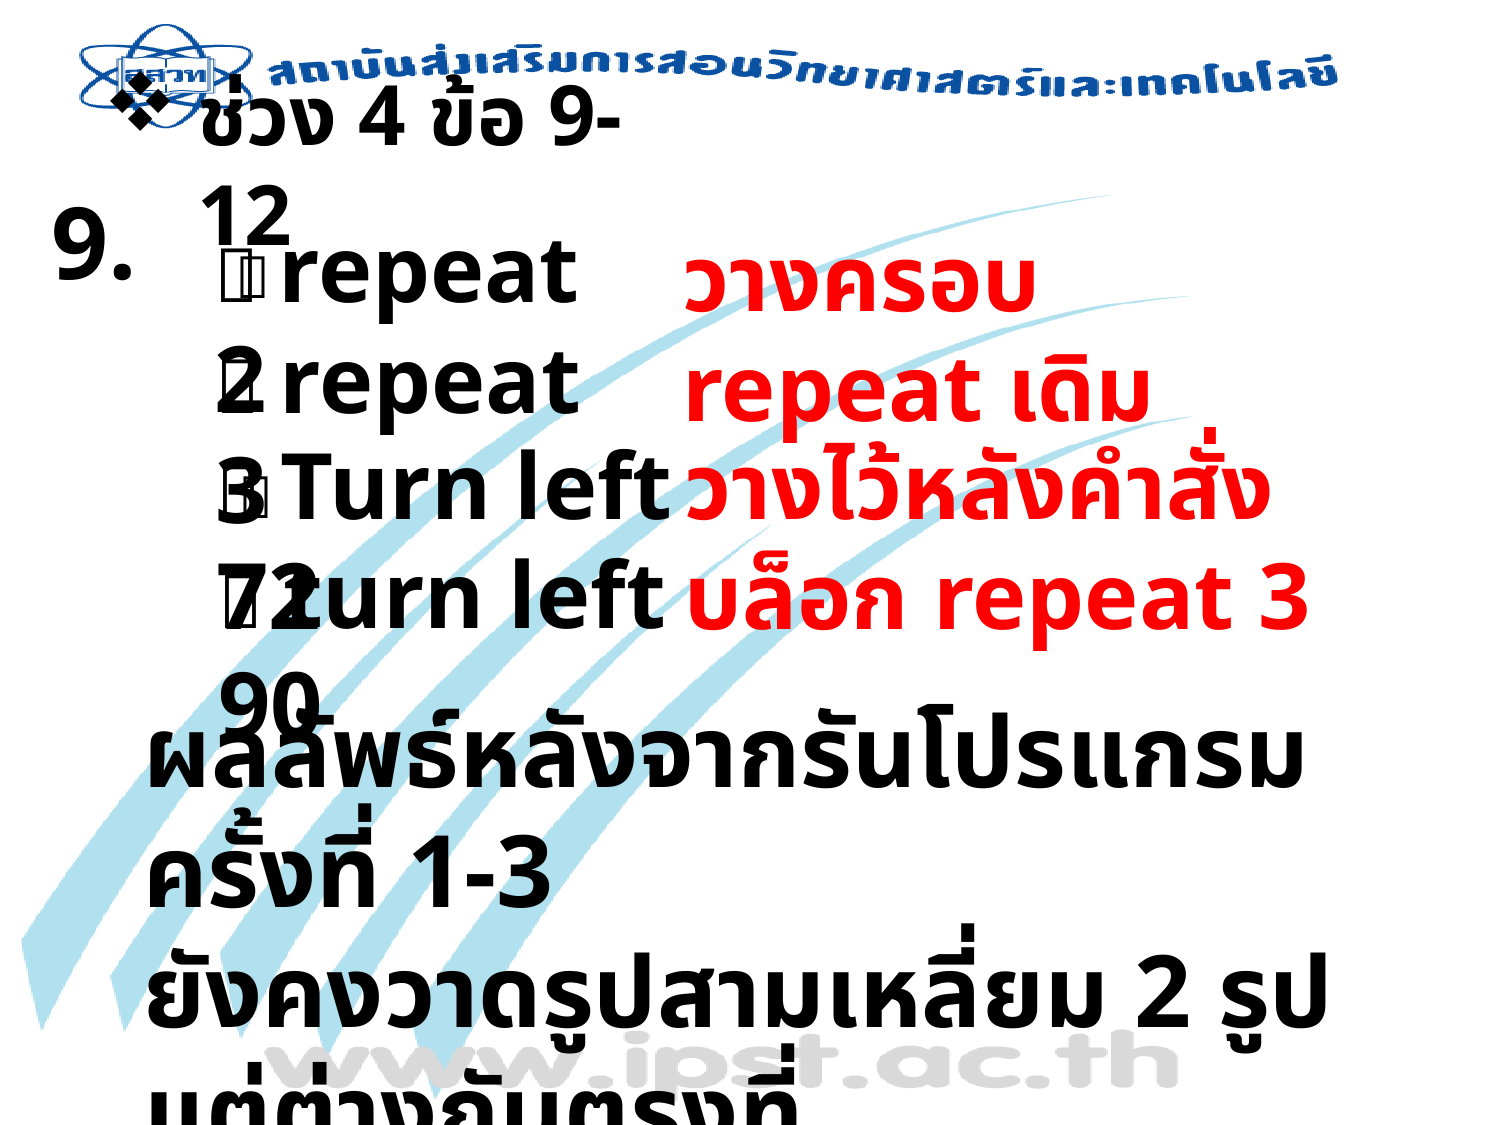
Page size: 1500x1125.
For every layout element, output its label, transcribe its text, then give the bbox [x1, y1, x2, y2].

text_box ผลลัพธ์หลังจากรันโปรแกรมครั้งที่ 1-3 ยังคงวาดรูปสามเหลี่ยม 2 รูป แต่ต่างกันตรงที่ มุมในการเริ่มต้นวาดสามเหลี่ยมแต่ละรูป [128, 680, 1436, 1125]
text_box  [220, 233, 286, 318]
text_box  repeat 3 [200, 314, 605, 550]
text_box วางไว้หลังคำสั่งบล็อก repeat 3 [669, 420, 1495, 656]
text_box  Turn left 72 [201, 420, 669, 656]
picture [0, 0, 1500, 1125]
text_box  turn left 90 [203, 529, 696, 680]
text_box 9. [36, 172, 152, 308]
text_box  [223, 453, 289, 538]
text_box ช่วง 4 ข้อ 9-12 [88, 54, 644, 270]
text_box วางครอบ repeat เดิม [667, 212, 1297, 448]
text_box  repeat 2 [199, 203, 605, 438]
